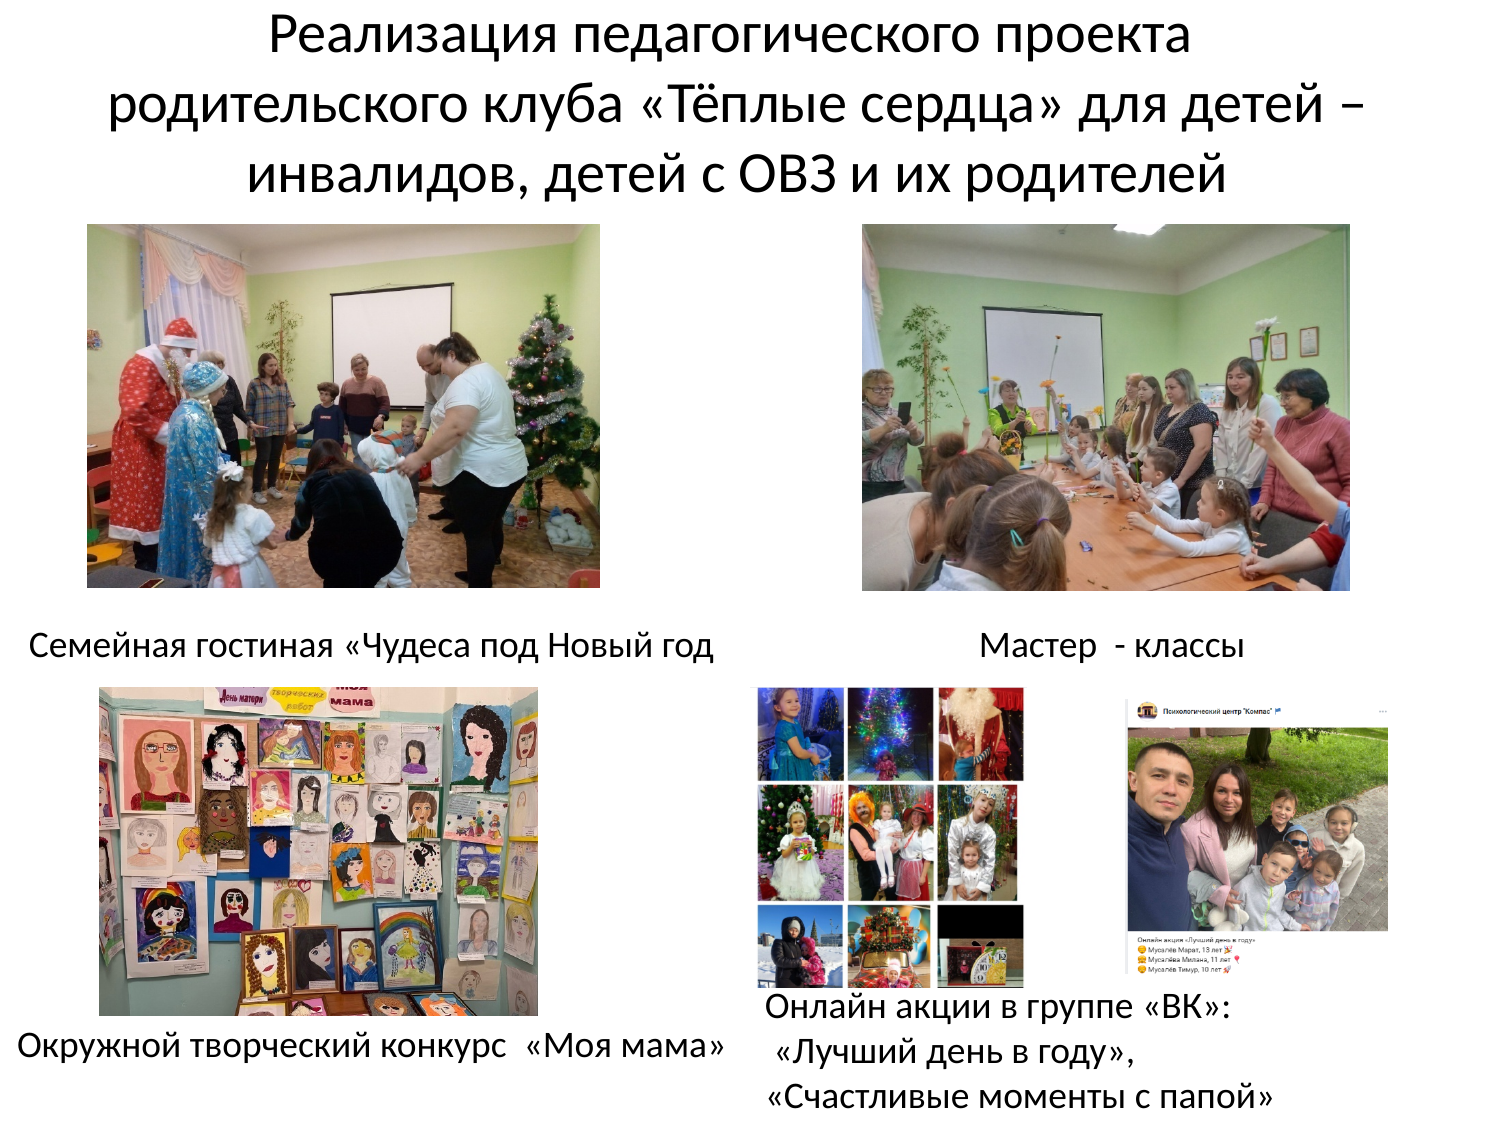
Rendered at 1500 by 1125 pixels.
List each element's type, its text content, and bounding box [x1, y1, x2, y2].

picture [1124, 699, 1388, 974]
text_box Семейная гостиная «Чудеса под Новый год [14, 612, 730, 673]
picture [99, 687, 538, 1016]
text_box Окружной творческий конкурс «Моя мама» [2, 1012, 743, 1073]
text_box Онлайн акции в группе «ВК»: «Лучший день в году», «Счастливые моменты с папой» [750, 973, 1500, 1124]
picture [87, 224, 601, 588]
text_box Мастер - классы [964, 612, 1261, 673]
picture [749, 687, 1027, 988]
title Реализация педагогического проекта родительского клуба «Тёплые сердца» для детей – инвалидов, детей с ОВЗ и их родителей [75, 75, 1400, 193]
picture [862, 224, 1351, 591]
